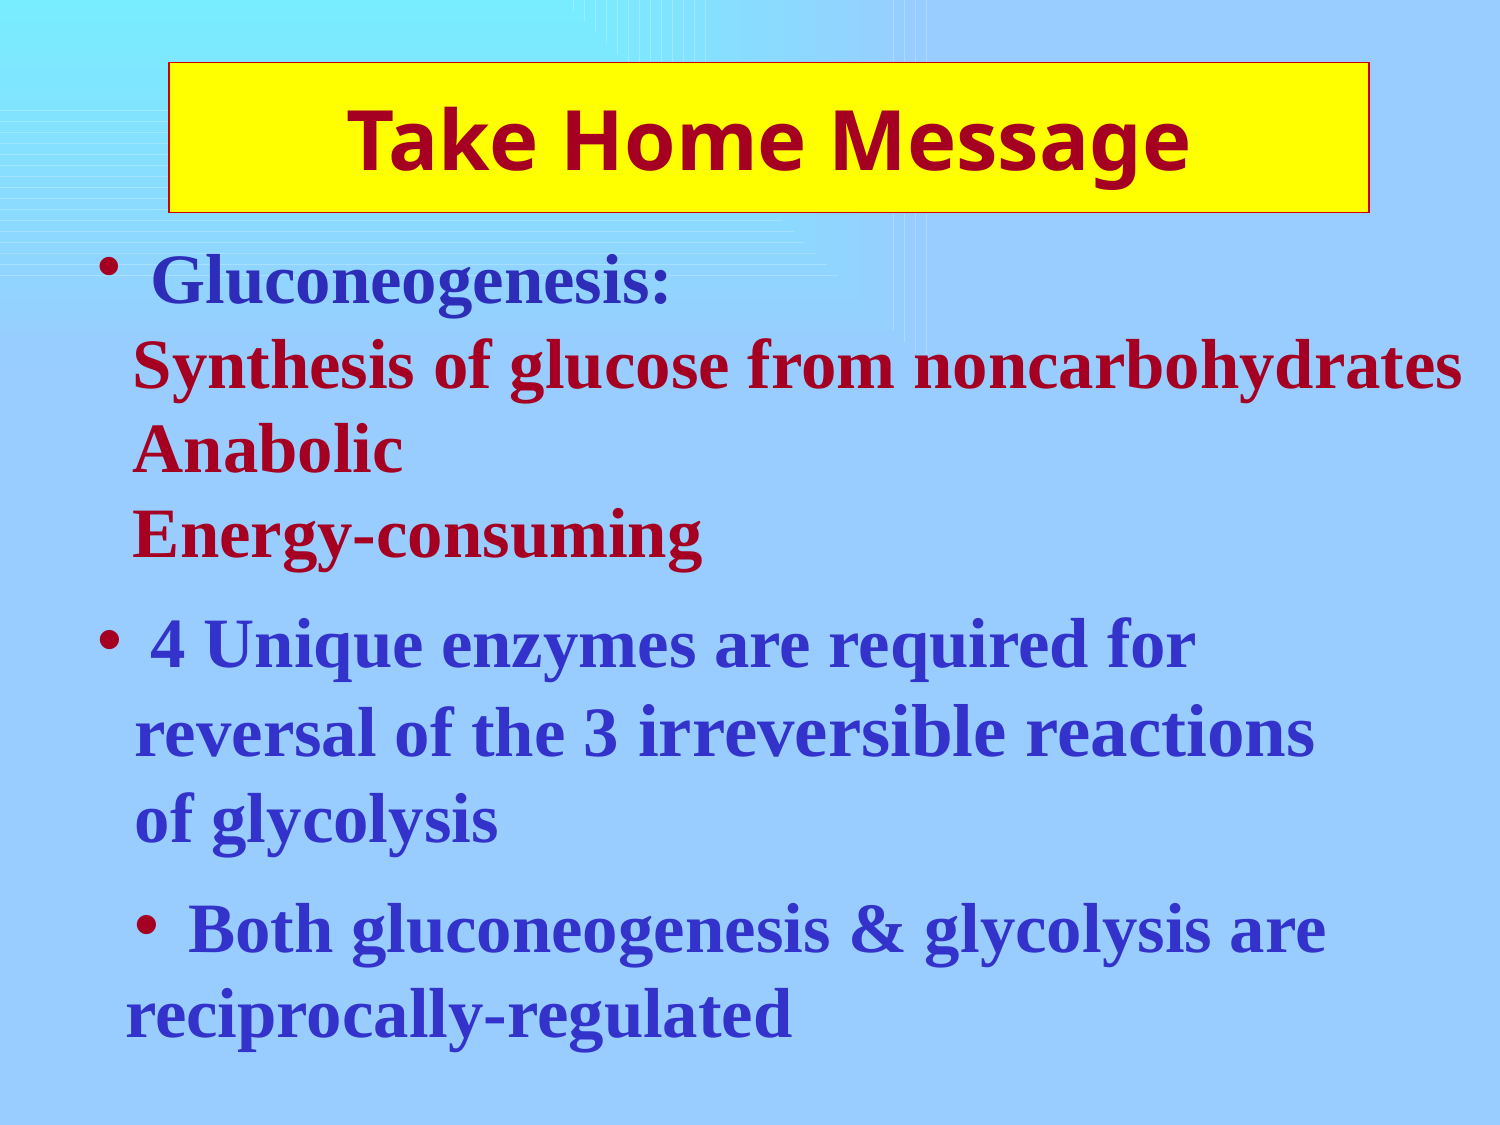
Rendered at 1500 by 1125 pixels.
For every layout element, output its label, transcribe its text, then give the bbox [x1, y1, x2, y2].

title Take Home Message [168, 62, 1370, 213]
text_box Gluconeogenesis: Synthesis of glucose from noncarbohydrates Anabolic Energy-consuming 4 Unique enzymes are required for reversal of the 3 irreversible reactions of glycolysis Both gluconeogenesis & glycolysis are reciprocally-regulated [82, 224, 1480, 1059]
